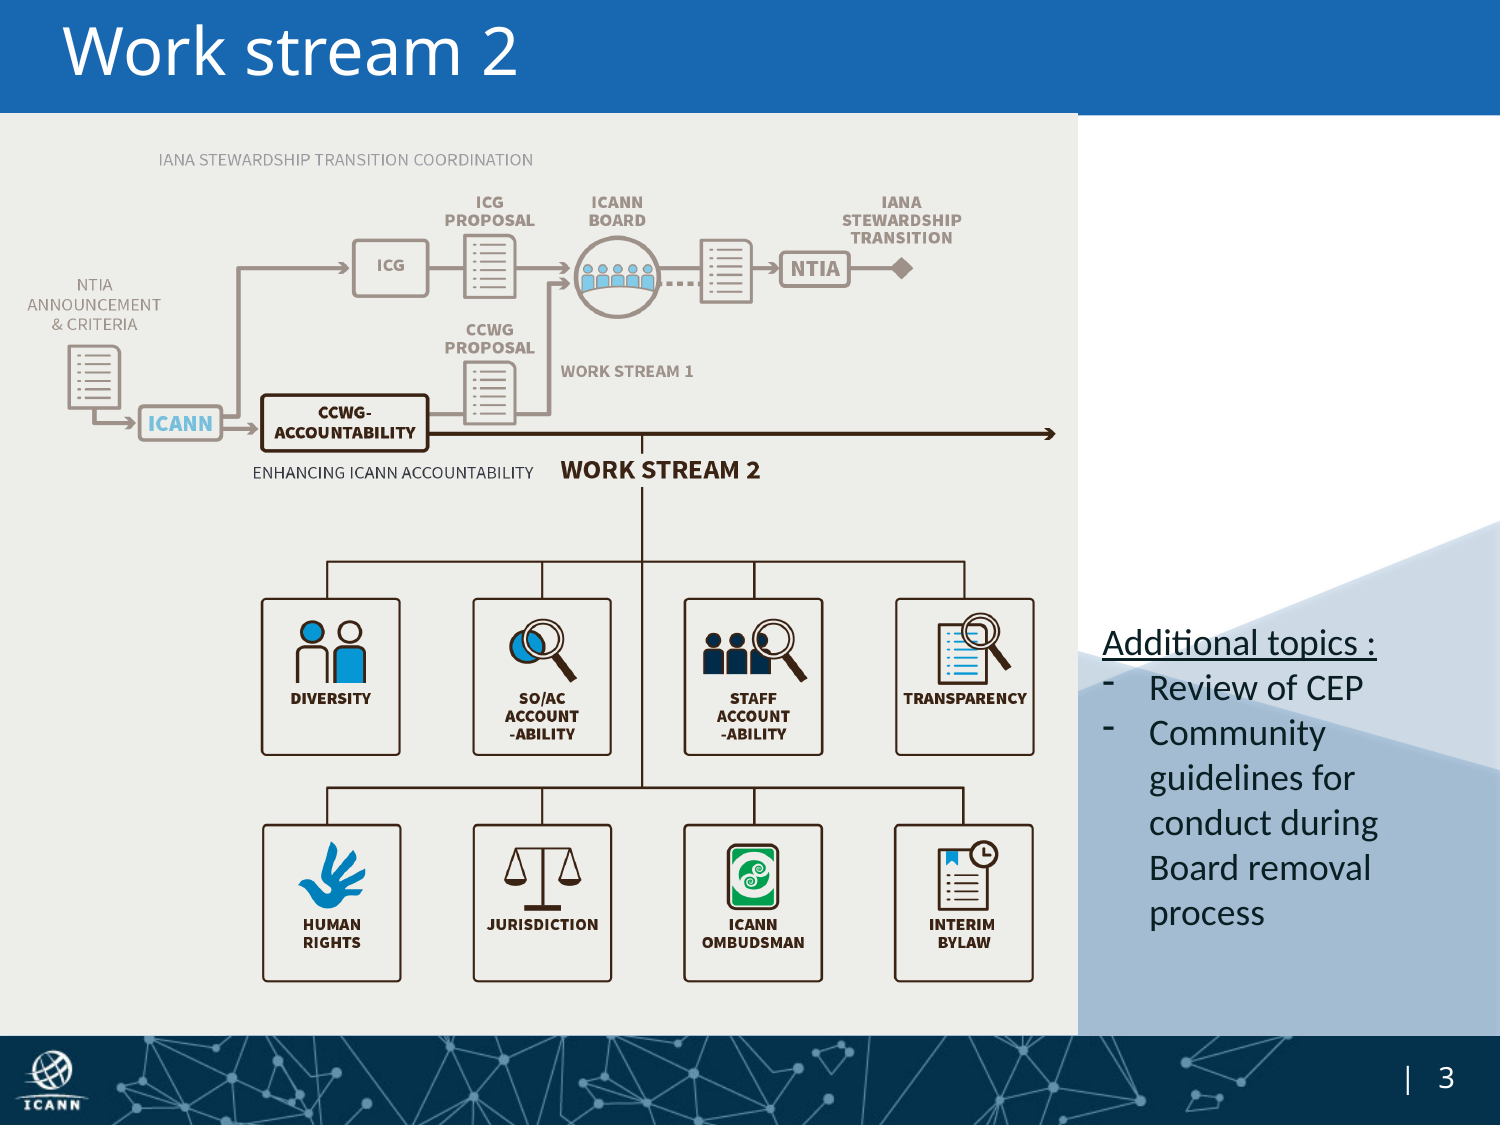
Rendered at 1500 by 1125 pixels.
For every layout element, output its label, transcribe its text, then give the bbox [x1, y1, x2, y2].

picture [0, 1036, 1500, 1125]
title Work stream 2 [0, 0, 1500, 116]
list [0, 113, 1078, 1036]
text_box Additional topics : Review of CEP Community guidelines for conduct during Board removal process [1087, 610, 1460, 941]
